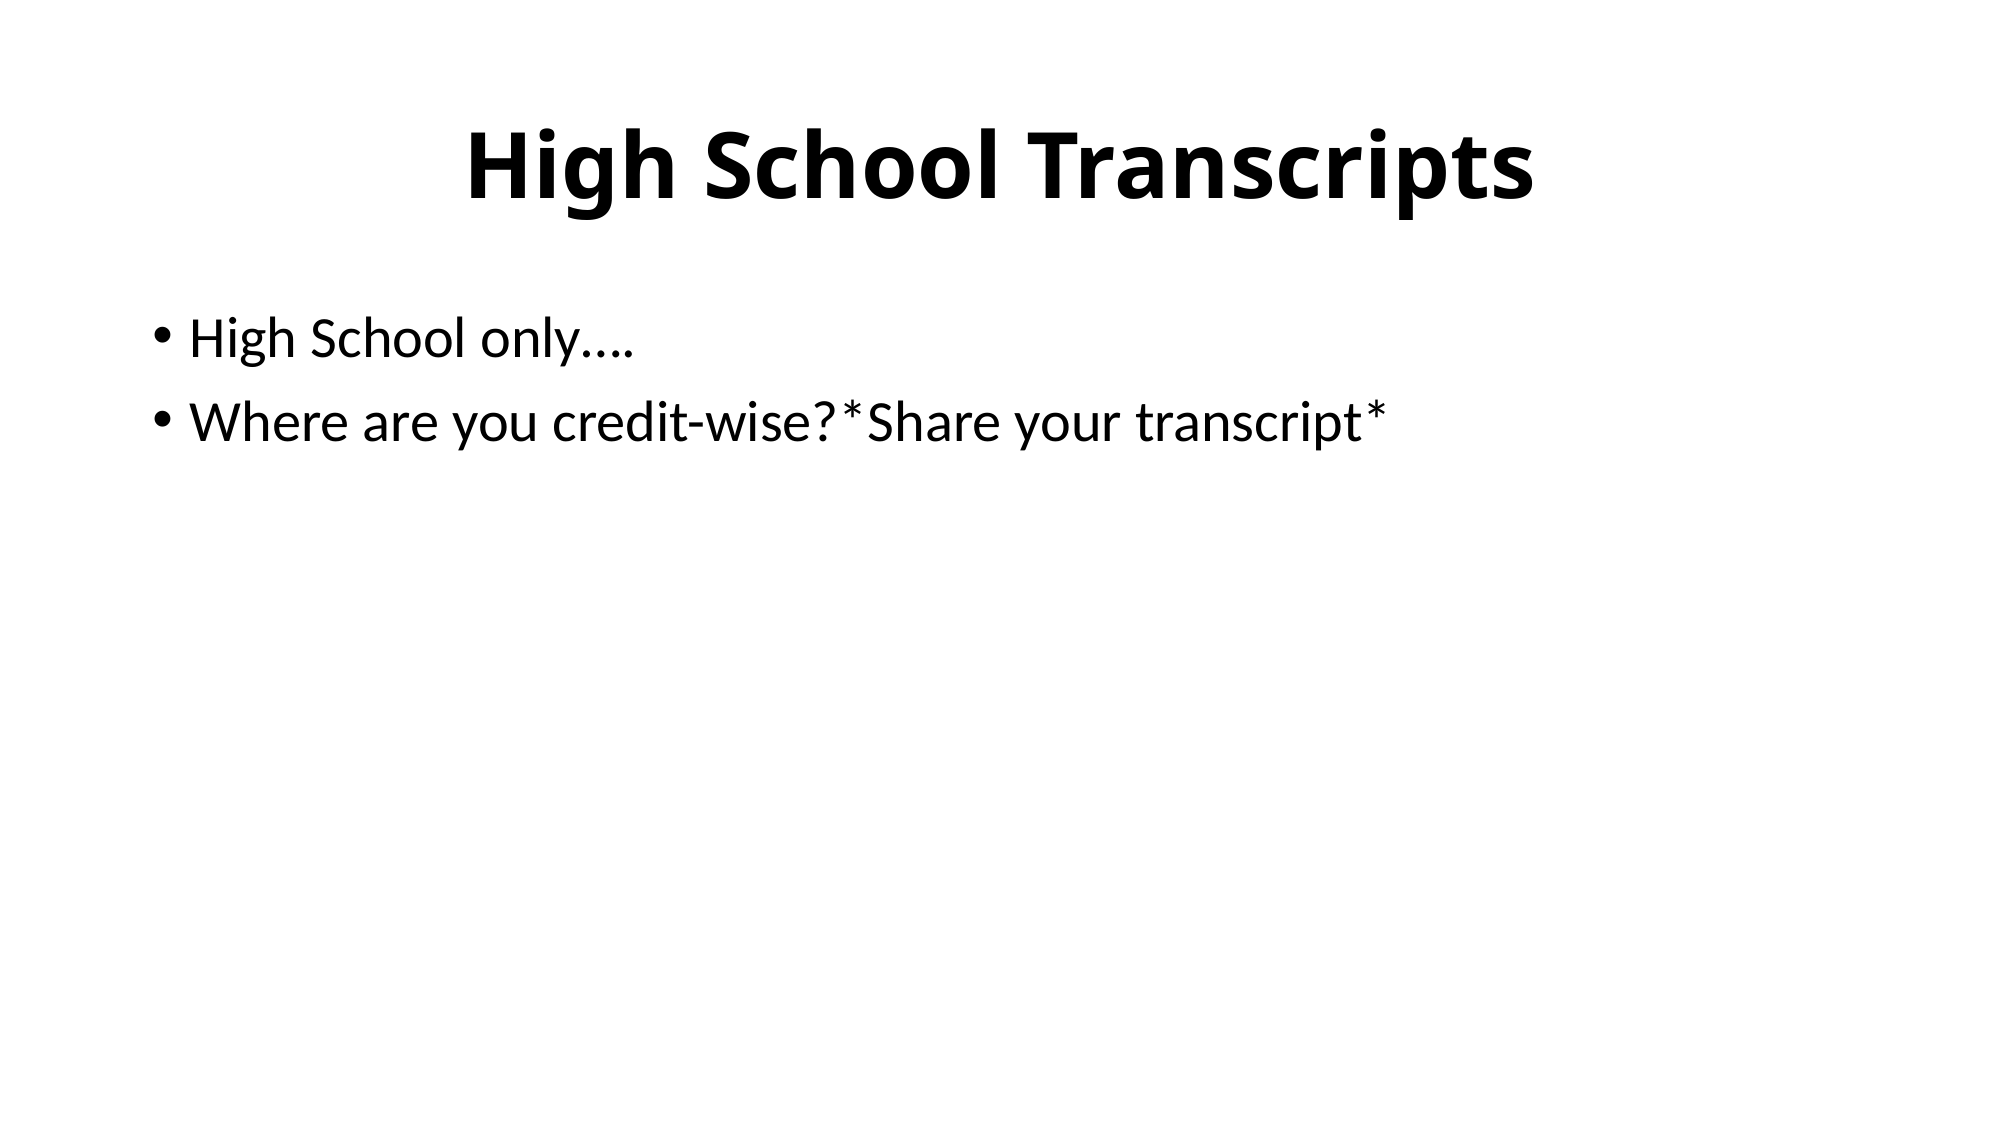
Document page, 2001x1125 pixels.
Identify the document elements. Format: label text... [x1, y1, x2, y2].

title High School Transcripts [137, 59, 1863, 278]
list High School only…. Where are you credit-wise?*Share your transcript* [137, 299, 1863, 1014]
